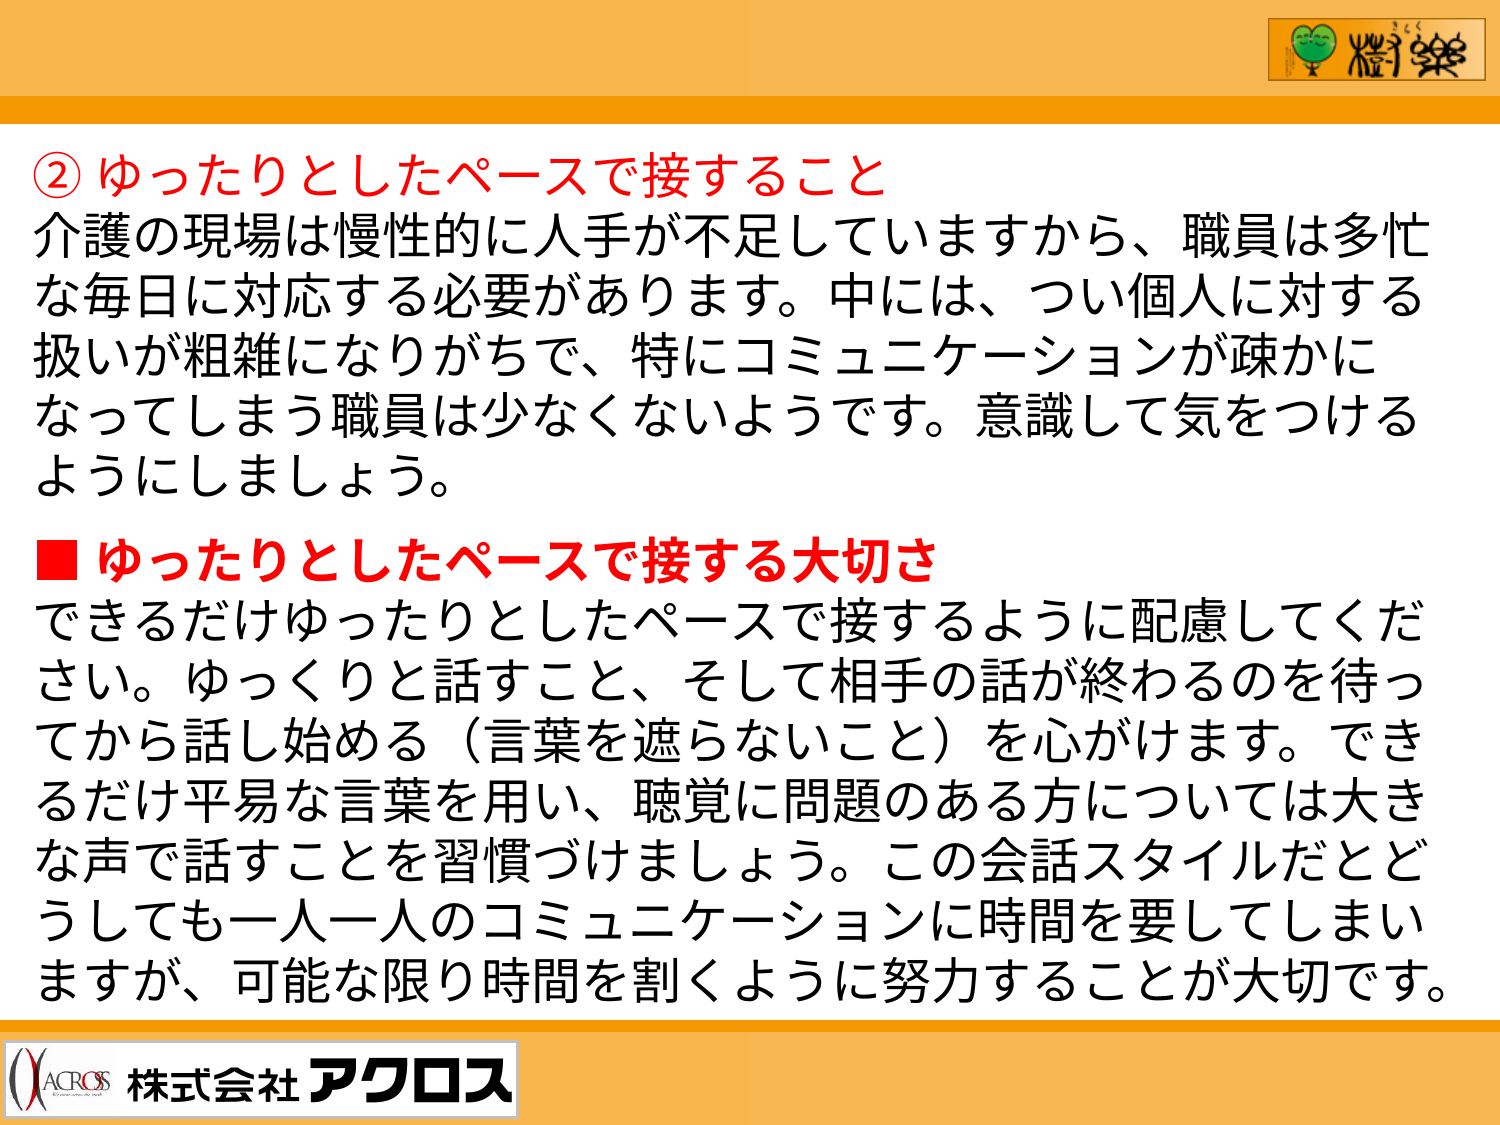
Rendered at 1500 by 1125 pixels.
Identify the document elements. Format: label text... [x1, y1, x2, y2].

text_box ②ゆったりとしたペースで接すること 介護の現場は慢性的に人手が不足していますから、職員は多忙な毎日に対応する必要があります。中には、つい個人に対する扱いが粗雑になりがちで、特にコミュニケーションが疎かになってしまう職員は少なくないようです。意識して気をつけるようにしましょう。 ■ゆったりとしたペースで接する大切さ できるだけゆったりとしたペースで接するように配慮してください。ゆっくりと話すこと、そして相手の話が終わるのを待ってから話し始める（言葉を遮らないこと）を心がけます。できるだけ平易な言葉を用い、聴覚に問題のある方については大きな声で話すことを習慣づけましょう。この会話スタイルだとどうしても一人一人のコミュニケーションに時間を要してしまいますが、可能な限り時間を割くように努力することが大切です。 [17, 137, 1459, 1017]
picture [0, 0, 1500, 124]
picture [0, 1020, 1500, 1125]
